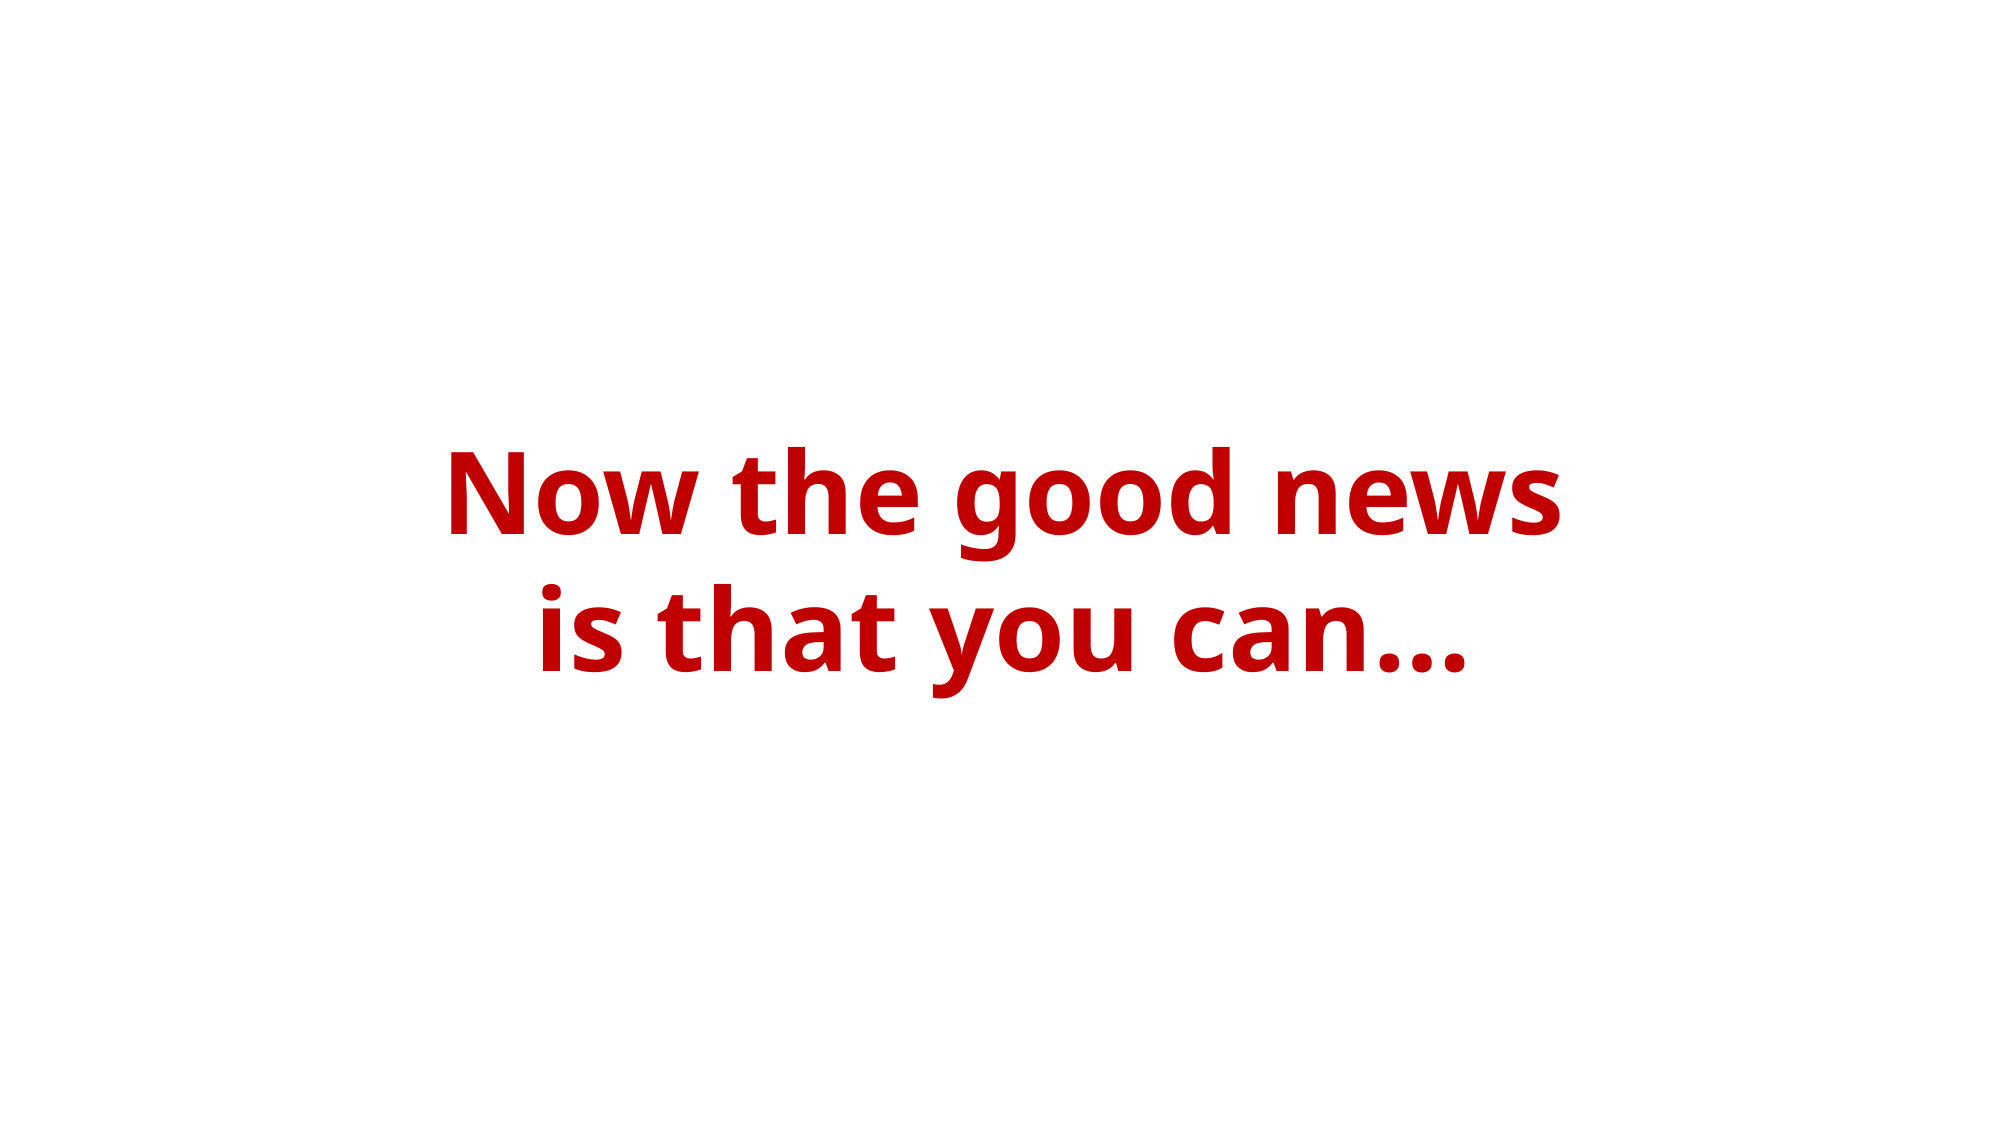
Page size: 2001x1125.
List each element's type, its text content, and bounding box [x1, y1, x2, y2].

text_box Now the good news is that you can… [406, 412, 1600, 703]
